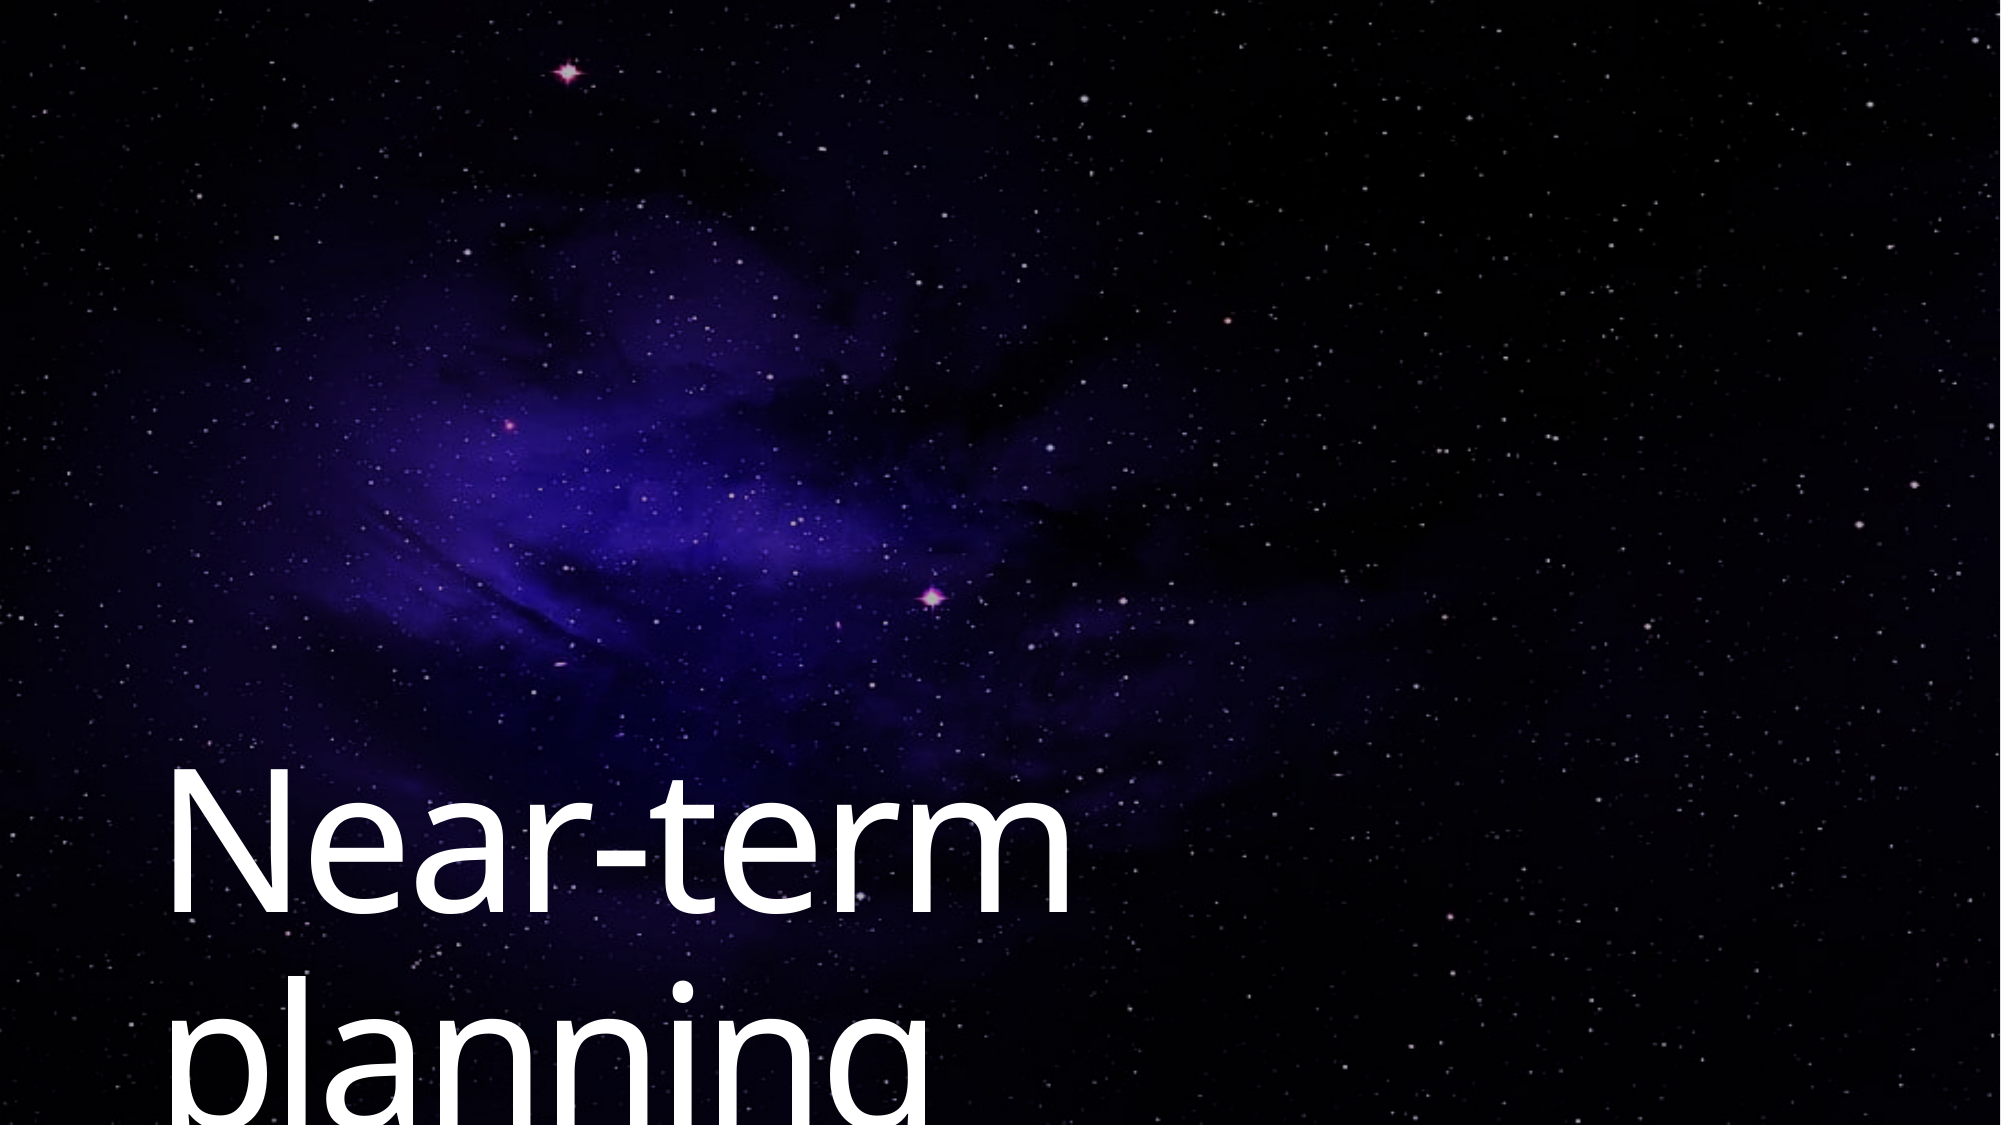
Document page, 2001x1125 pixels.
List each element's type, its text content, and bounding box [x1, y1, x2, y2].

title Near-term planning [140, 732, 1641, 1002]
picture [0, 0, 2001, 1125]
